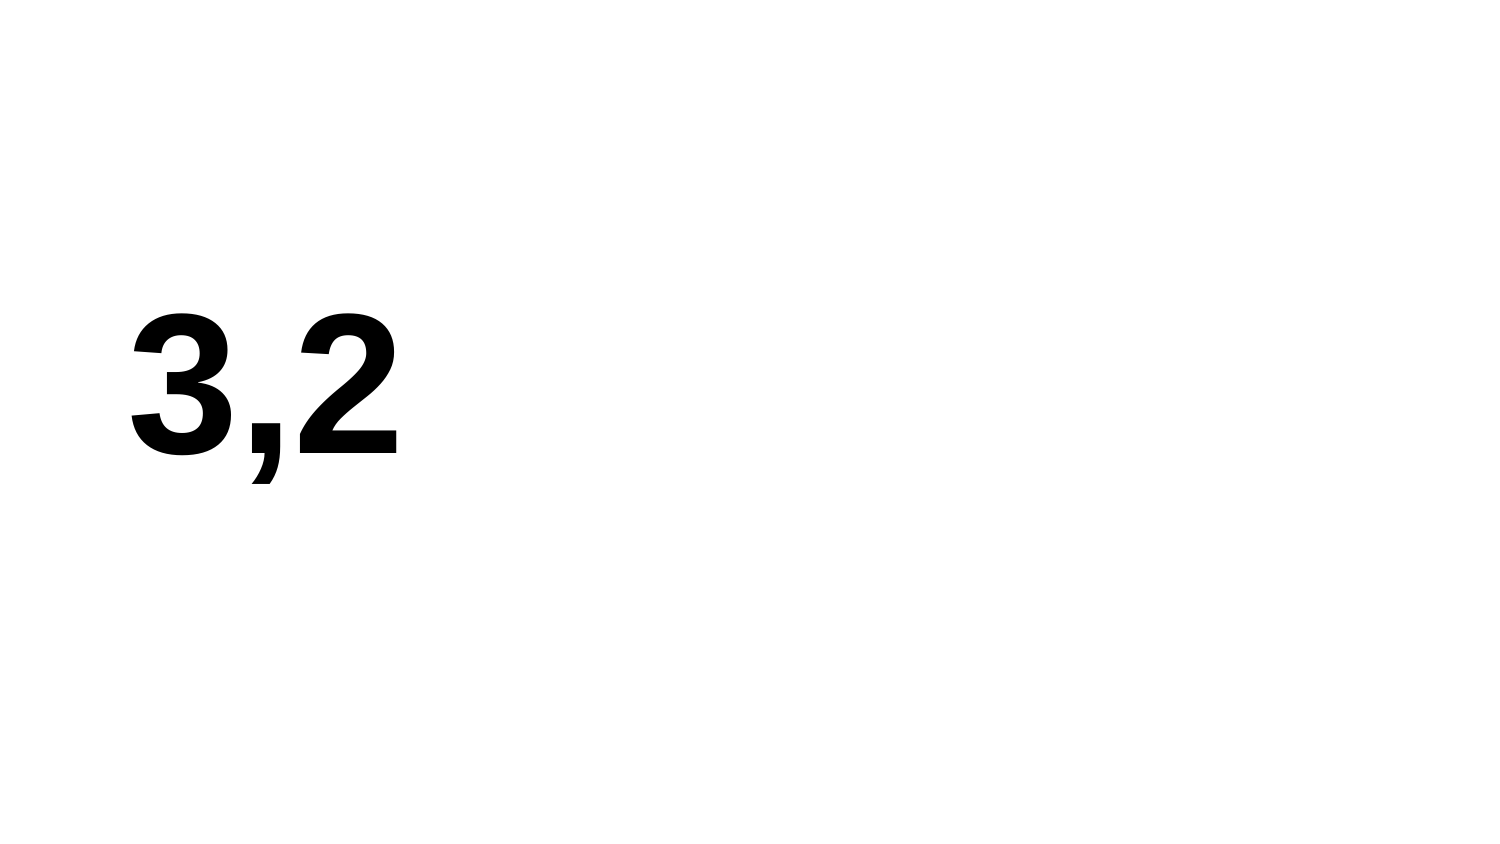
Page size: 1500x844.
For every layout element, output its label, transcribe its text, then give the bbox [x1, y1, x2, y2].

text_box 3,2 [112, 235, 1388, 509]
